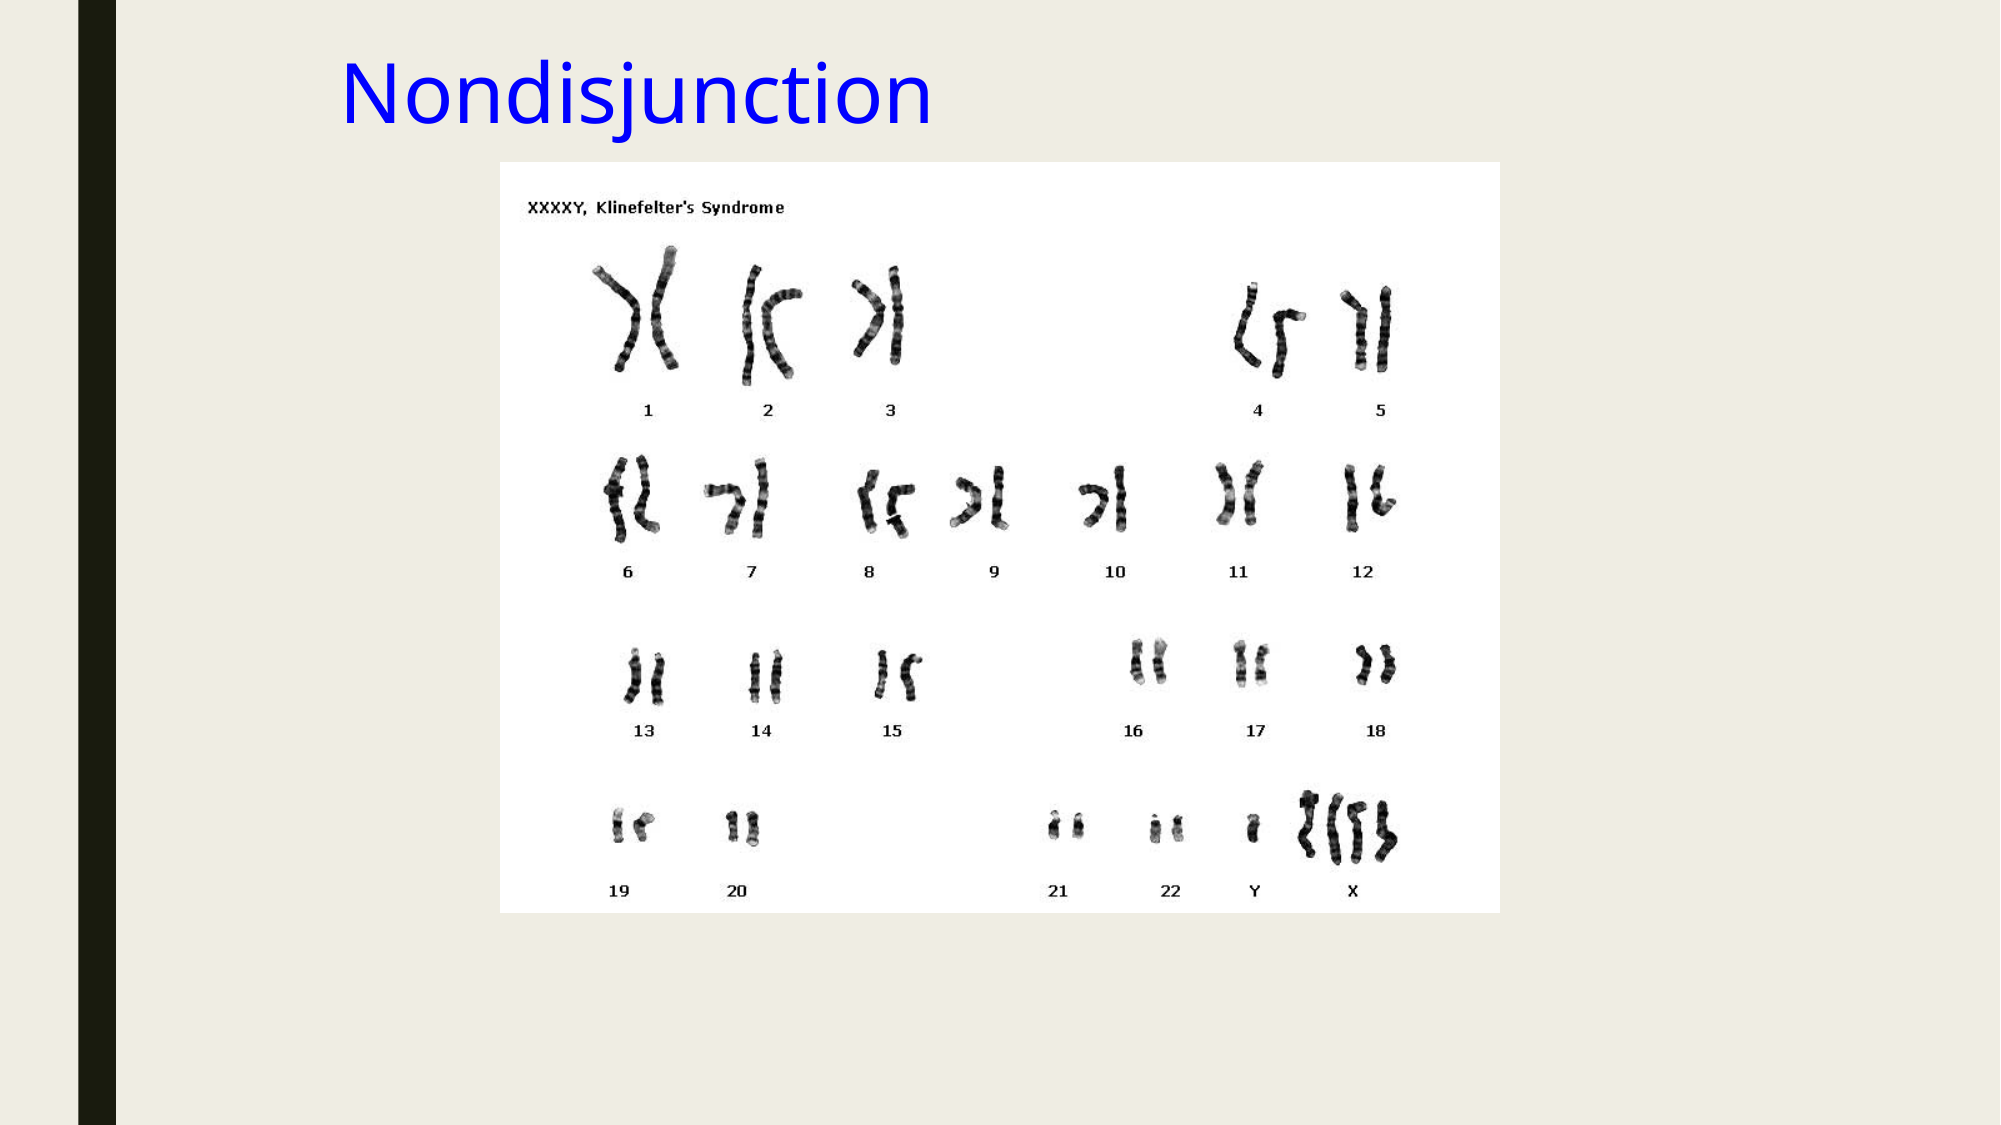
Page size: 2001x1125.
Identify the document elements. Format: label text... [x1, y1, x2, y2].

picture [499, 162, 1500, 913]
title Nondisjunction [324, 45, 1675, 188]
